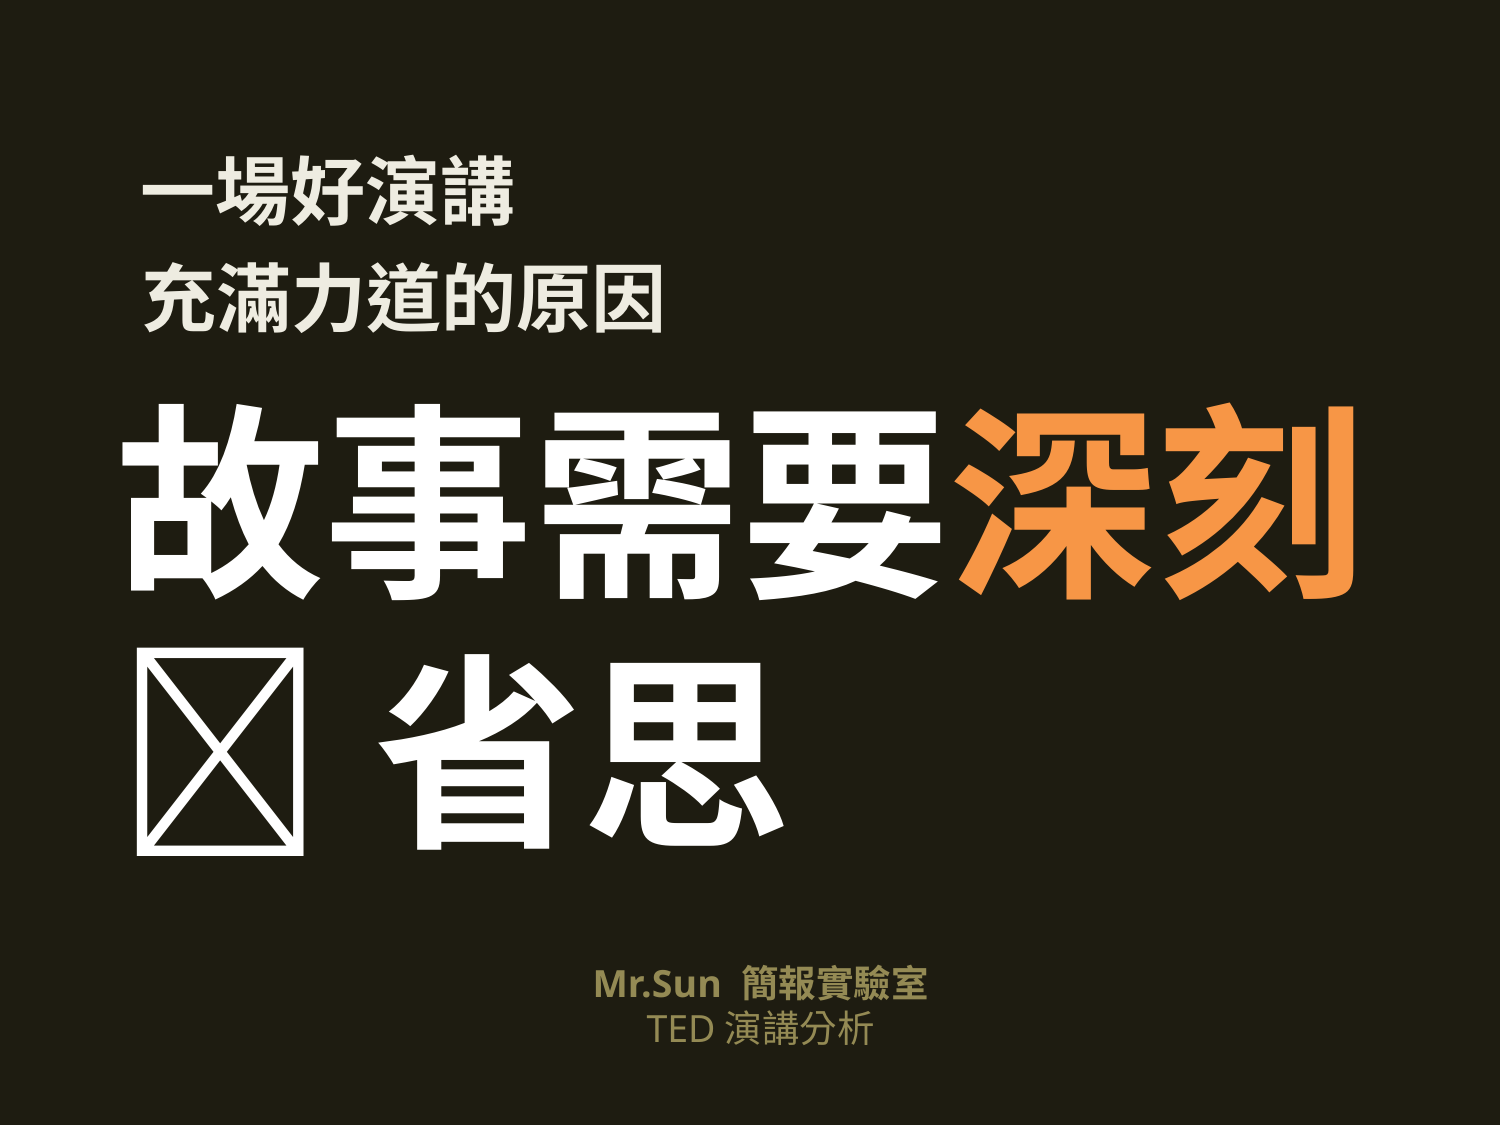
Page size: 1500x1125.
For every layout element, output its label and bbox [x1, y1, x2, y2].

text_box [123, 136, 685, 351]
text_box [0, 10, 1500, 1115]
